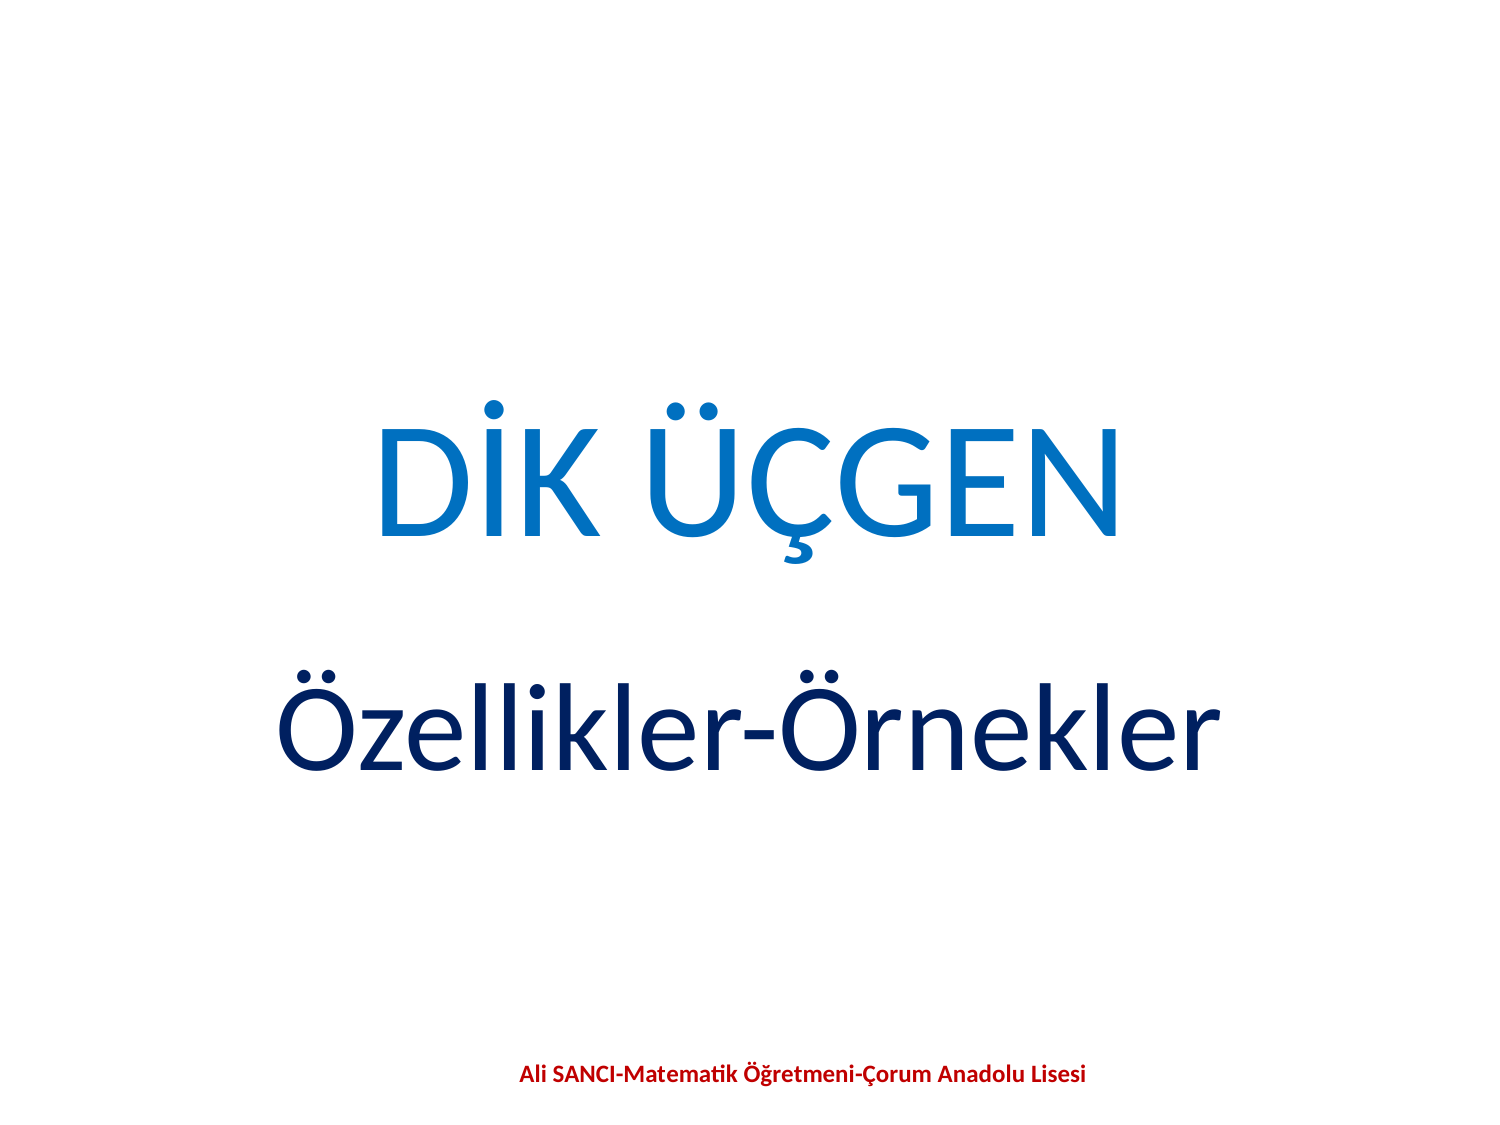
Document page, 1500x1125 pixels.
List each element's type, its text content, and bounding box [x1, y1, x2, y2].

title DİK ÜÇGEN [112, 349, 1388, 591]
footer Ali SANCI-Matematik Öğretmeni-Çorum Anadolu Lisesi [171, 1042, 1436, 1103]
subtitle Özellikler-Örnekler [225, 637, 1275, 925]
